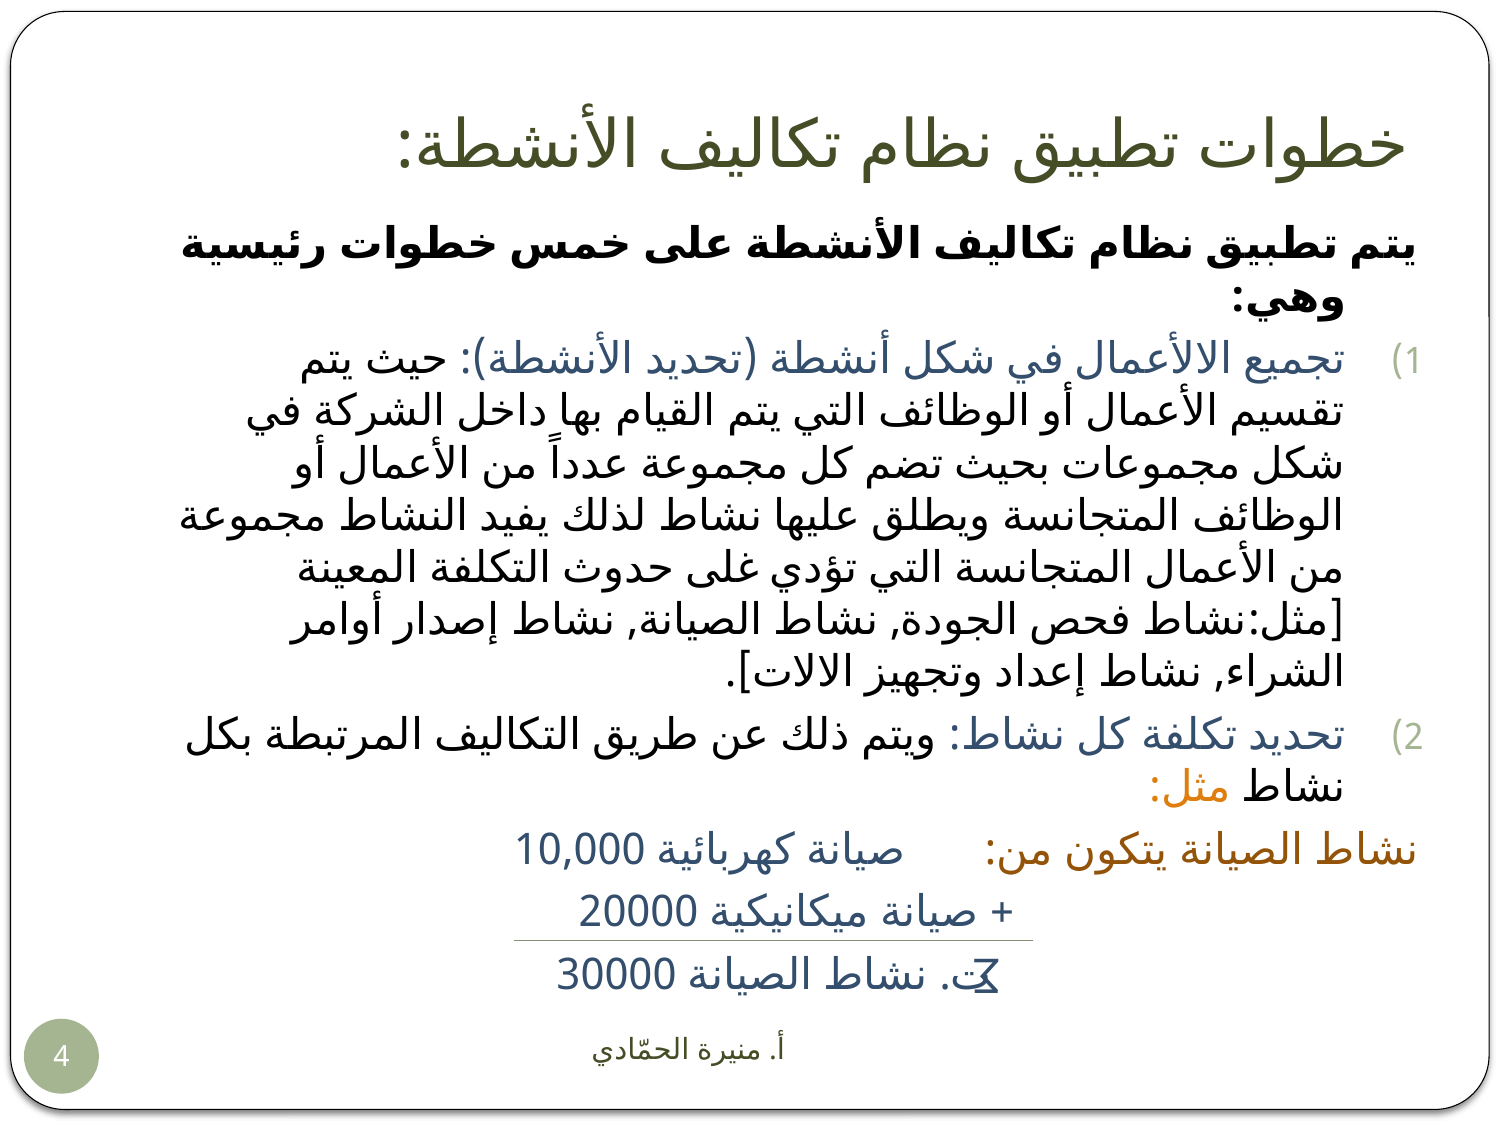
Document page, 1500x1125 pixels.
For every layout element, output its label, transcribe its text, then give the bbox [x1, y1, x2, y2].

slide_number 4 [23, 1018, 99, 1094]
title خطوات تطبيق نظام تكاليف الأنشطة: [150, 45, 1425, 197]
footer أ. منيرة الحمّادي [150, 1012, 800, 1088]
list يتم تطبيق نظام تكاليف الأنشطة على خمس خطوات رئيسية وهي: تجميع الالأعمال في شكل أنشطة (تحديد الأنشطة): حيث يتم تقسيم الأعمال أو الوظائف التي يتم القيام بها داخل الشركة في شكل مجموعات بحيث تضم كل مجموعة عدداً من الأعمال أو الوظائف المتجانسة ويطلق عليها نشاط لذلك يفيد النشاط مجموعة من الأعمال المتجانسة التي تؤدي غلى حدوث التكلفة المعينة [مثل:نشاط فحص الجودة, نشاط الصيانة, نشاط إصدار أوامر الشراء, نشاط إعداد وتجهيز الالات]. تحديد تكلفة كل نشاط: ويتم ذلك عن طريق التكاليف المرتبطة بكل نشاط مثل: نشاط الصيانة يتكون من: صيانة كهربائية 10,000 + صيانة ميكانيكية 20000 ت. نشاط الصيانة 30000 [159, 208, 1435, 1012]
text_box ∑ [938, 951, 1035, 1012]
